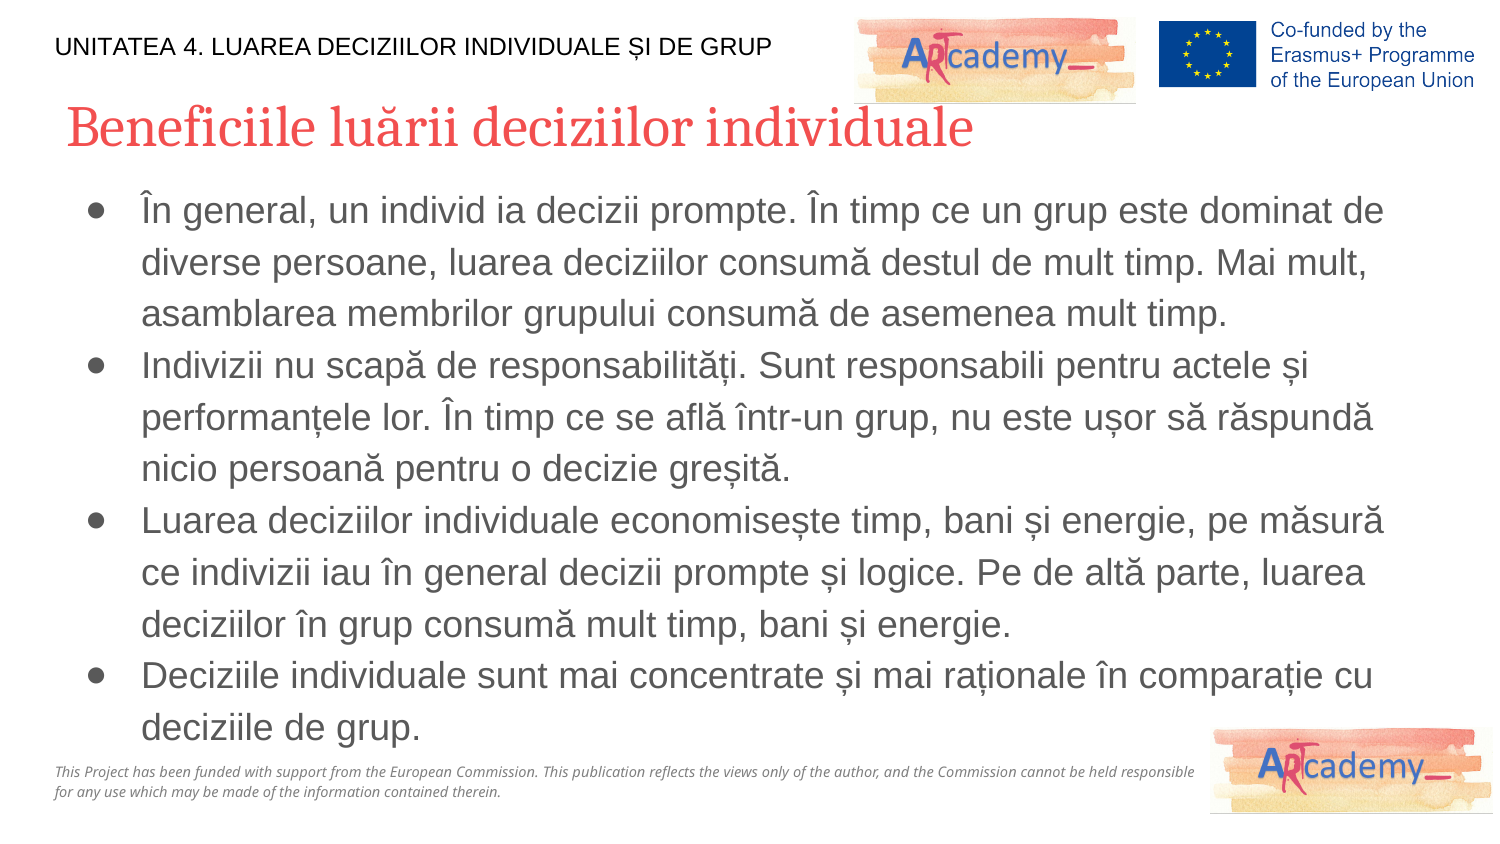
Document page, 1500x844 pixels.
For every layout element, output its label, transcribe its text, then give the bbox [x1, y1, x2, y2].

list În general, un individ ia decizii prompte. În timp ce un grup este dominat de diverse persoane, luarea deciziilor consumă destul de mult timp. Mai mult, asamblarea membrilor grupului consumă de asemenea mult timp. Indivizii nu scapă de responsabilități. Sunt responsabili pentru actele și performanțele lor. În timp ce se află într-un grup, nu este ușor să răspundă nicio persoană pentru o decizie greșită. Luarea deciziilor individuale economisește timp, bani și energie, pe măsură ce indivizii iau în general decizii prompte și logice. Pe de altă parte, luarea deciziilor în grup consumă mult timp, bani și energie. Deciziile individuale sunt mai concentrate și mai raționale în comparație cu deciziile de grup. [51, 164, 1449, 754]
title Beneficiile luării deciziilor individuale [51, 72, 1449, 164]
text_box This Project has been funded with support from the European Commission. This publication reflects the views only of the author, and the Commission cannot be held responsible for any use which may be made of the information contained therein. [39, 754, 1205, 799]
picture [1210, 709, 1493, 844]
picture [1158, 21, 1474, 91]
picture [854, 0, 1137, 134]
text_box UNITATEA 4. LUAREA DECIZIILOR INDIVIDUALE ȘI DE GRUP [39, 22, 849, 68]
